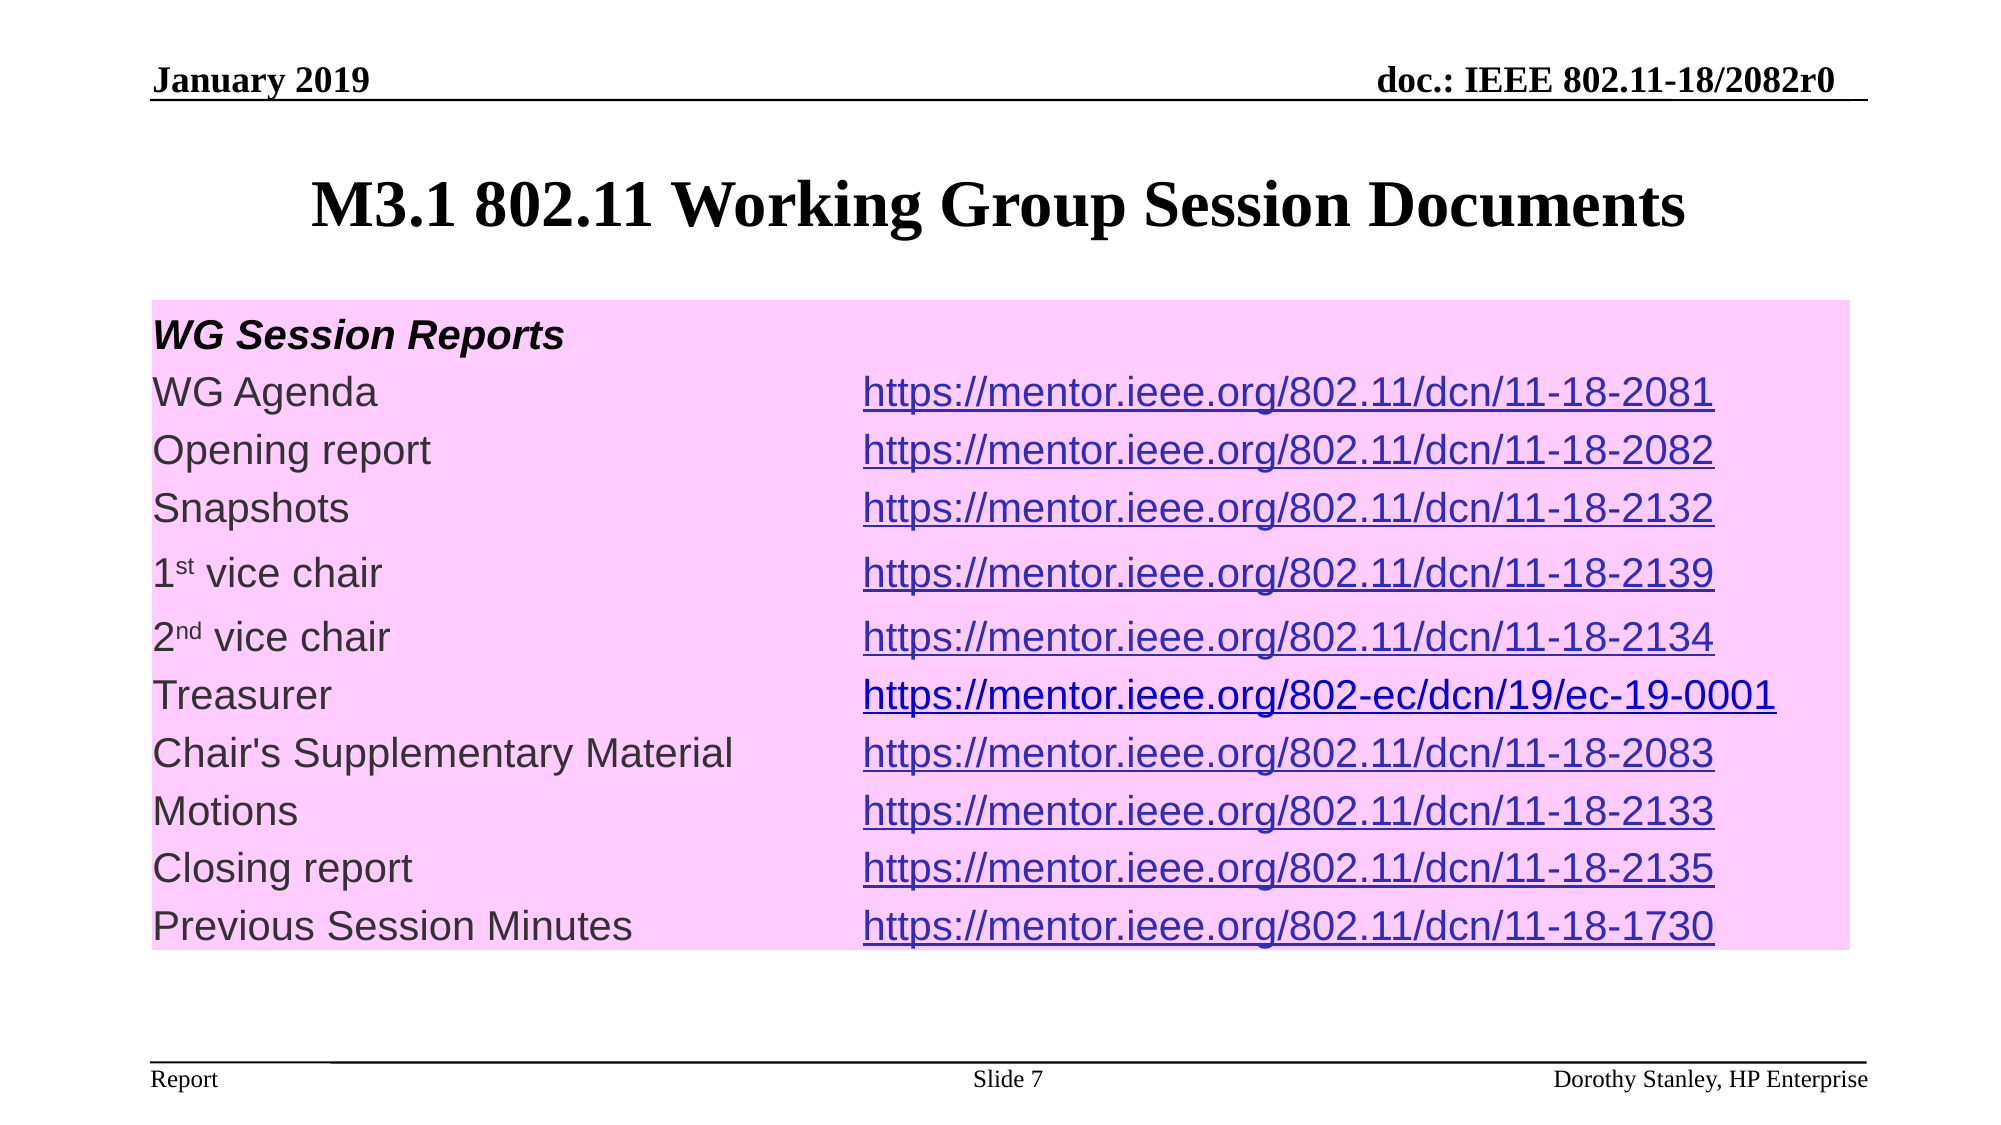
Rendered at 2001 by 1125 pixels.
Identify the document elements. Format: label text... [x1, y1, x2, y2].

table_header [862, 300, 1850, 358]
table_cell https://mentor.ieee.org/802.11/dcn/11-18-2083 [862, 718, 1850, 776]
table_cell https://mentor.ieee.org/802.11/dcn/11-18-2081 [862, 358, 1850, 416]
table_cell https://mentor.ieee.org/802.11/dcn/11-18-2082 [862, 416, 1850, 473]
table_cell https://mentor.ieee.org/802.11/dcn/11-18-1730 [862, 892, 1850, 950]
table_cell Chair's Supplementary Material [152, 718, 862, 776]
table_cell Opening report [152, 416, 862, 473]
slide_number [152, 54, 406, 101]
table_cell https://mentor.ieee.org/802.11/dcn/11-18-2139 [862, 531, 1850, 596]
table_cell https://mentor.ieee.org/802-ec/dcn/19/ec-19-0001 [862, 660, 1850, 718]
table_cell WG Agenda [152, 358, 862, 416]
footer Dorothy Stanley, HP Enterprise [1512, 1061, 1869, 1093]
table_cell https://mentor.ieee.org/802.11/dcn/11-18-2133 [862, 776, 1850, 834]
table_cell Motions [152, 776, 862, 834]
table_cell https://mentor.ieee.org/802.11/dcn/11-18-2135 [862, 834, 1850, 892]
table_cell Previous Session Minutes [152, 892, 862, 950]
table_cell 2nd vice chair [152, 596, 862, 660]
table_header WG Session Reports [152, 300, 862, 358]
table_cell 1st vice chair [152, 531, 862, 596]
table_cell https://mentor.ieee.org/802.11/dcn/11-18-2134 [862, 596, 1850, 660]
title M3.1 802.11 Working Group Session Documents [150, 112, 1850, 288]
table_cell https://mentor.ieee.org/802.11/dcn/11-18-2132 [862, 473, 1850, 531]
table_cell Treasurer [152, 660, 862, 718]
table_cell Snapshots [152, 473, 862, 531]
table_cell Closing report [152, 834, 862, 892]
slide_number Slide 7 [964, 1061, 1053, 1093]
